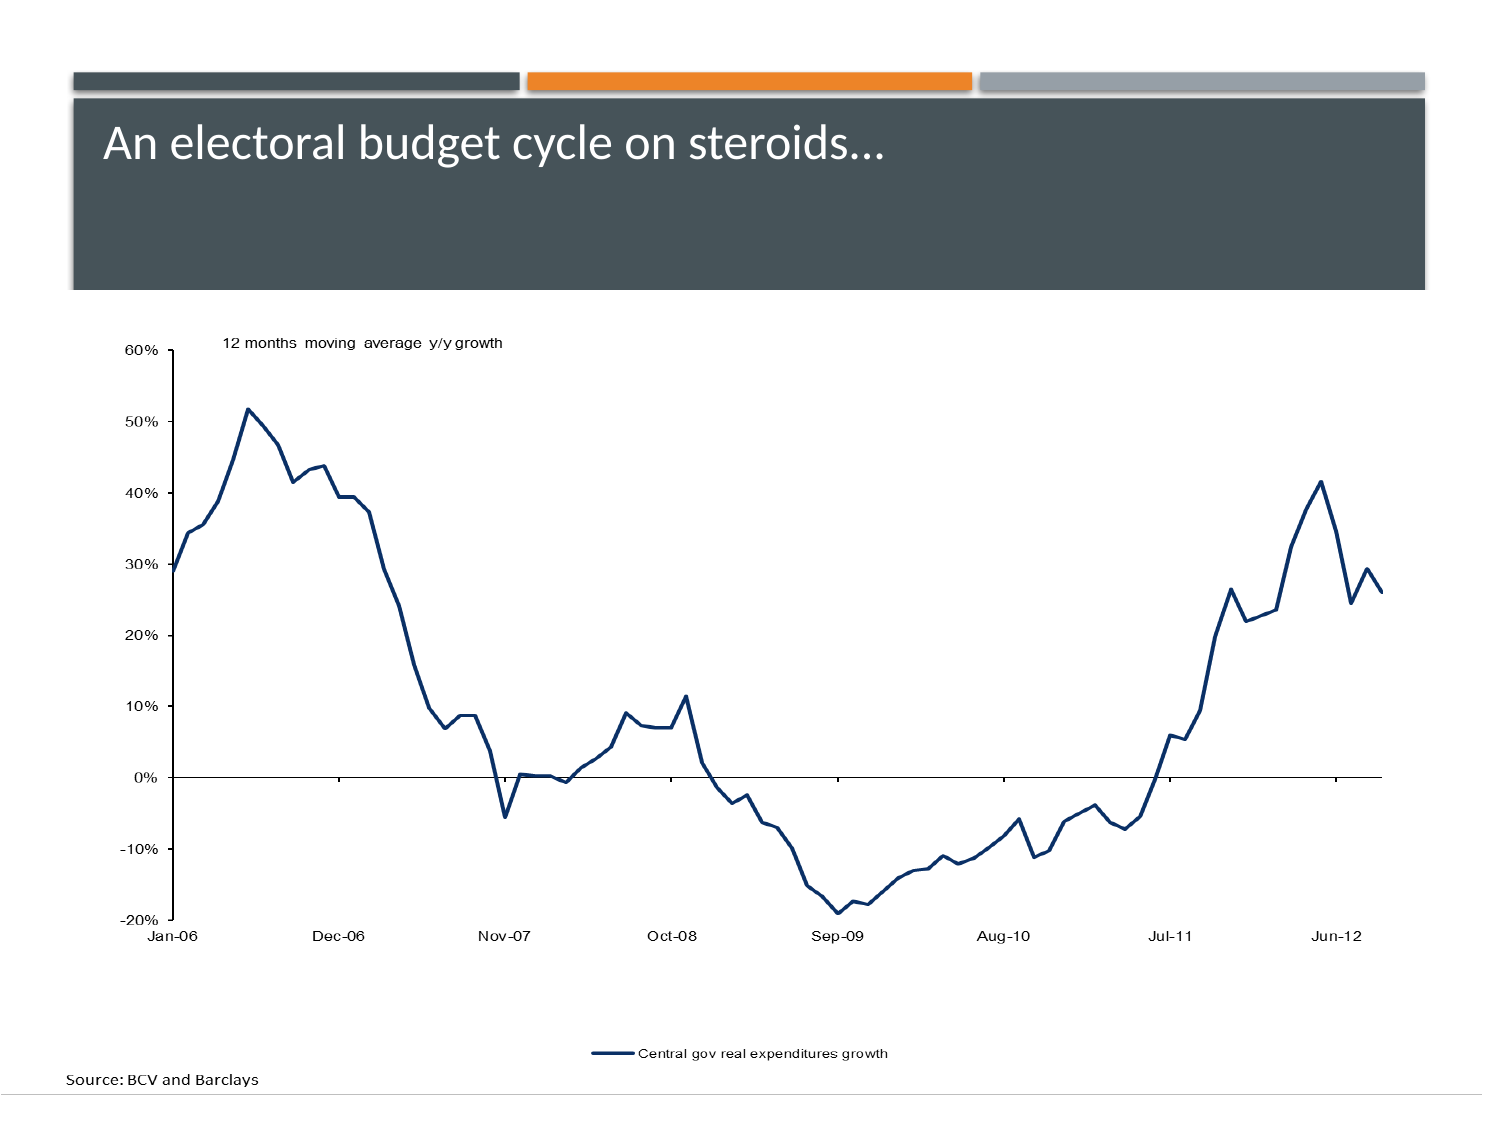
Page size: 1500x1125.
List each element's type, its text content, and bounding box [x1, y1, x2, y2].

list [0, 290, 1483, 1096]
text_box An electoral budget cycle on steroids... [88, 101, 1247, 177]
